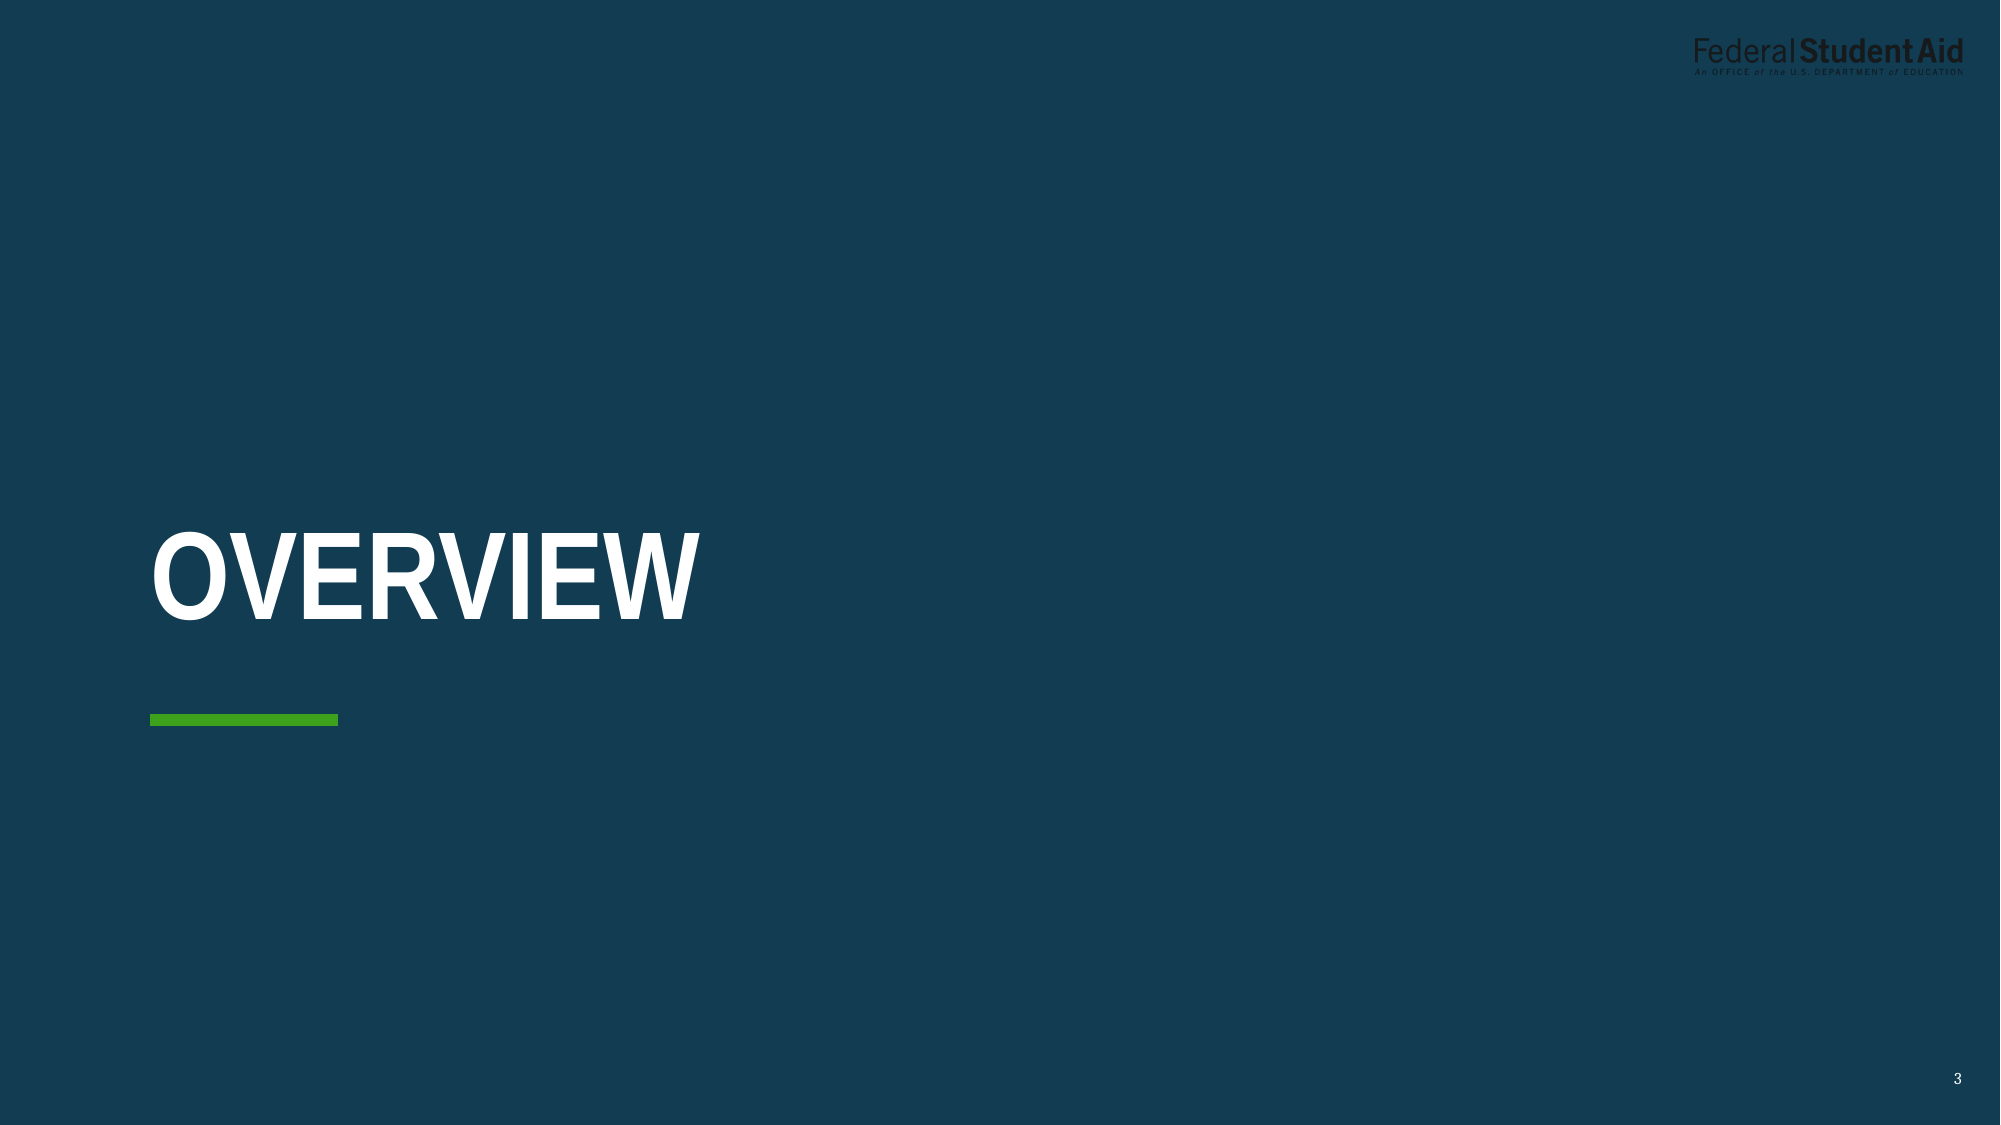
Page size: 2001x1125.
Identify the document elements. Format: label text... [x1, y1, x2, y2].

title Overview [150, 314, 1900, 645]
slide_number 3 [1916, 1068, 1962, 1089]
picture [1694, 37, 1963, 75]
